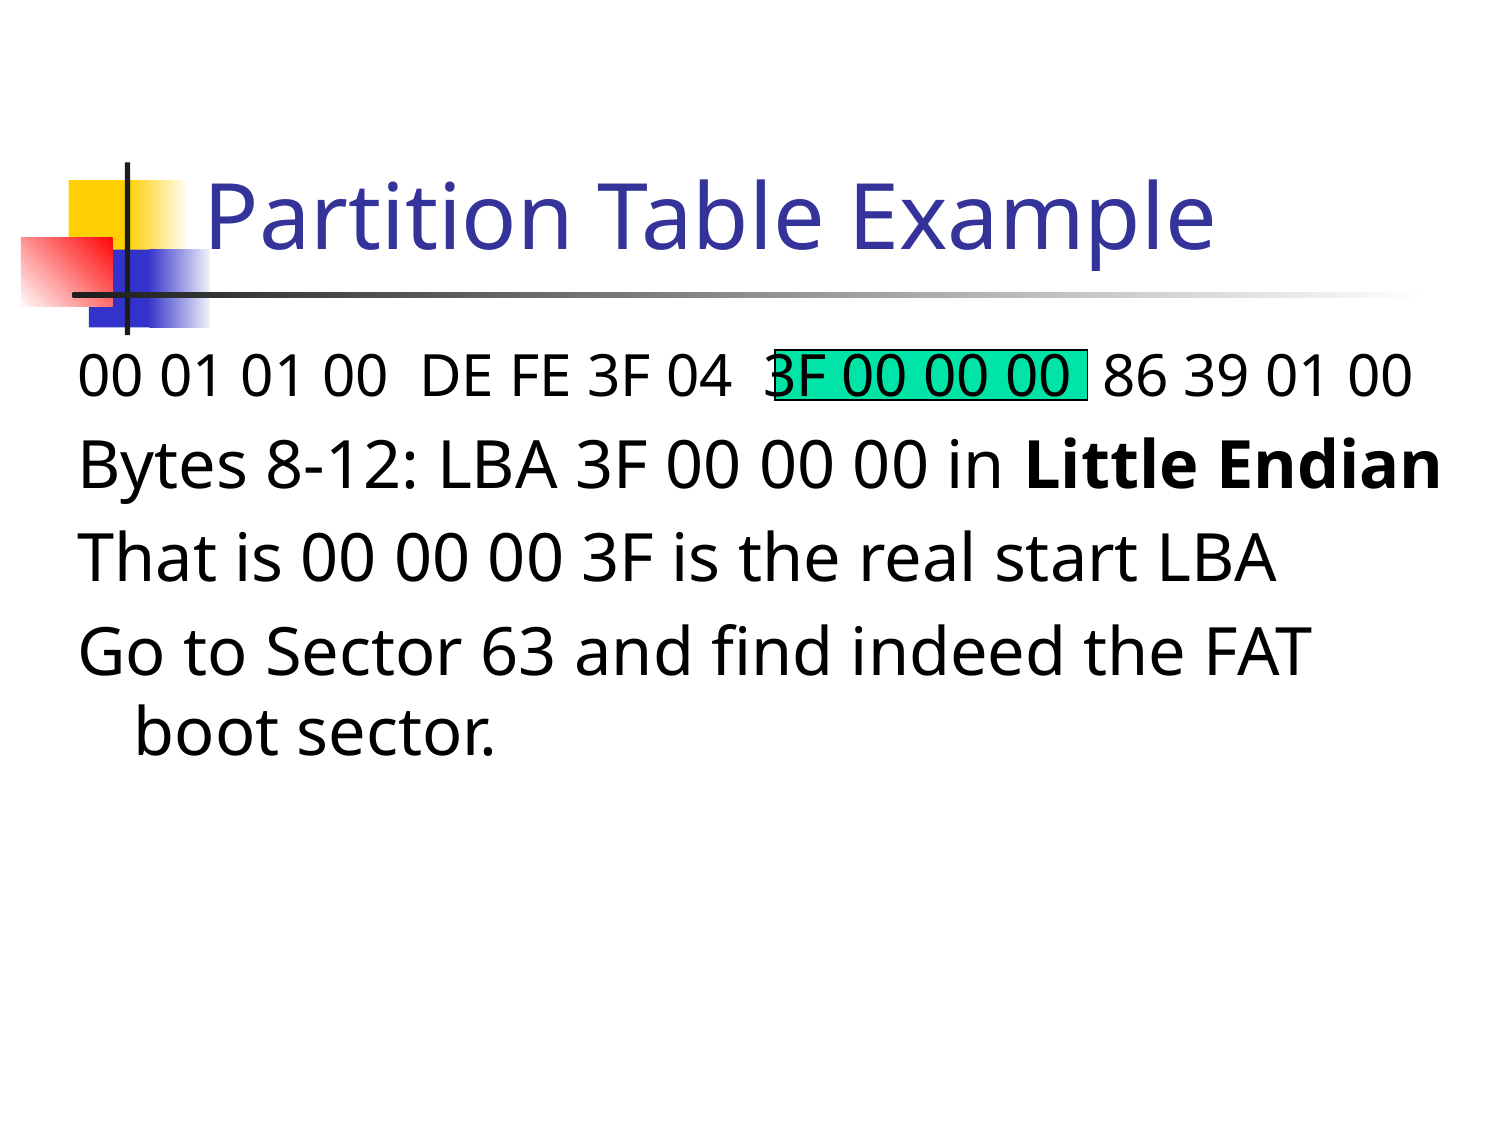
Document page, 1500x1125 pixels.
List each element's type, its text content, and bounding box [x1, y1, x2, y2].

title Partition Table Example [188, 34, 1468, 276]
list 00 01 01 00 DE FE 3F 04 3F 00 00 00 86 39 01 00 Bytes 8-12: LBA 3F 00 00 00 in Little Endian That is 00 00 00 3F is the real start LBA Go to Sector 63 and find indeed the FAT boot sector. [62, 330, 1470, 1007]
